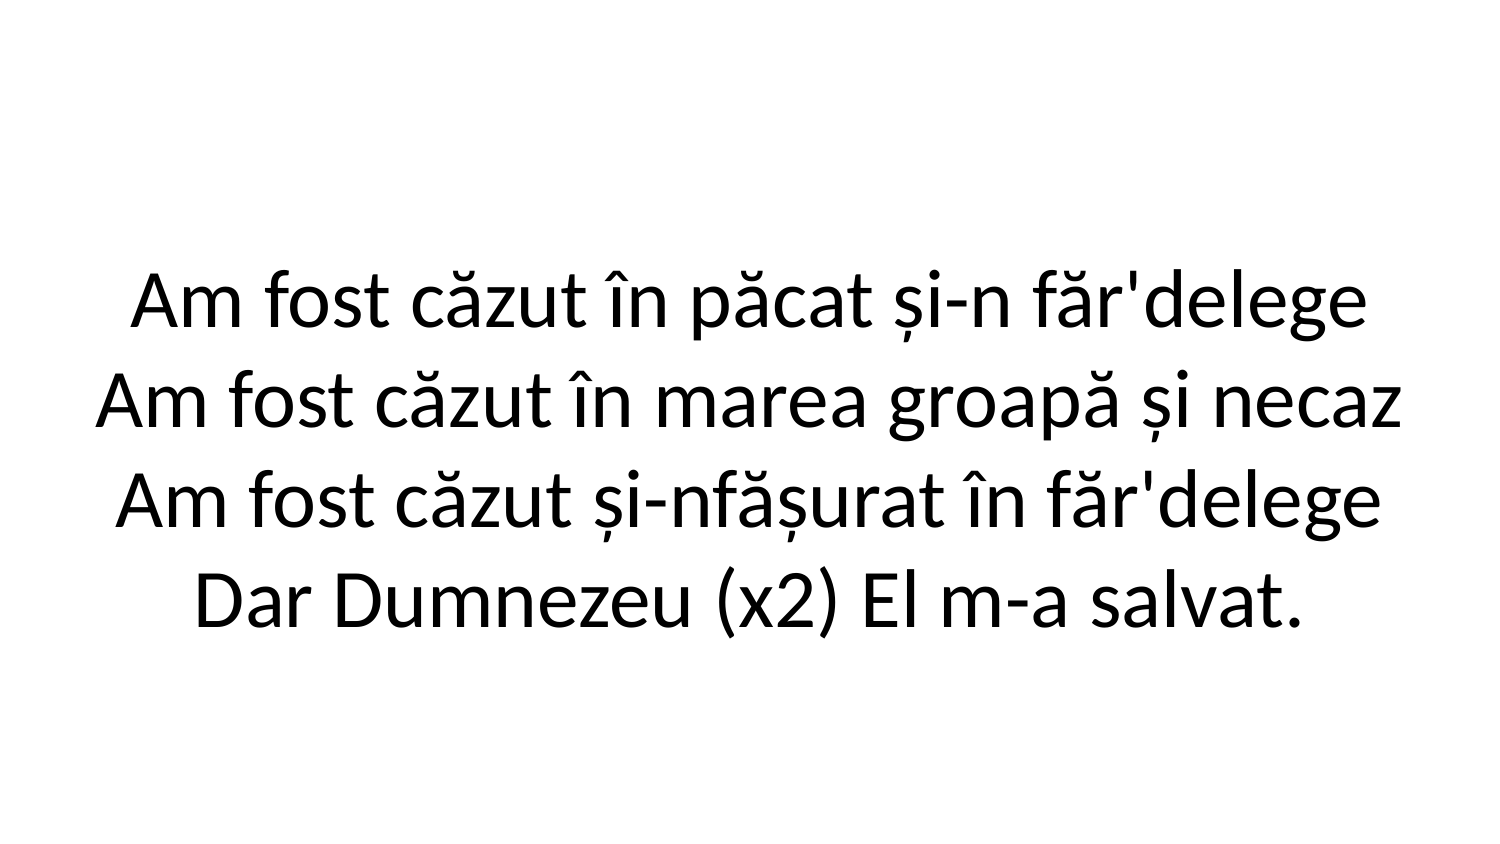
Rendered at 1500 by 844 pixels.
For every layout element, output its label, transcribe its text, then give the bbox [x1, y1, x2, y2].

text_box Am fost căzut în păcat și-n făr'delege Am fost căzut în marea groapă și necaz Am fost căzut și-nfășurat în făr'delege Dar Dumnezeu (x2) El m-a salvat. [80, 192, 1420, 652]
